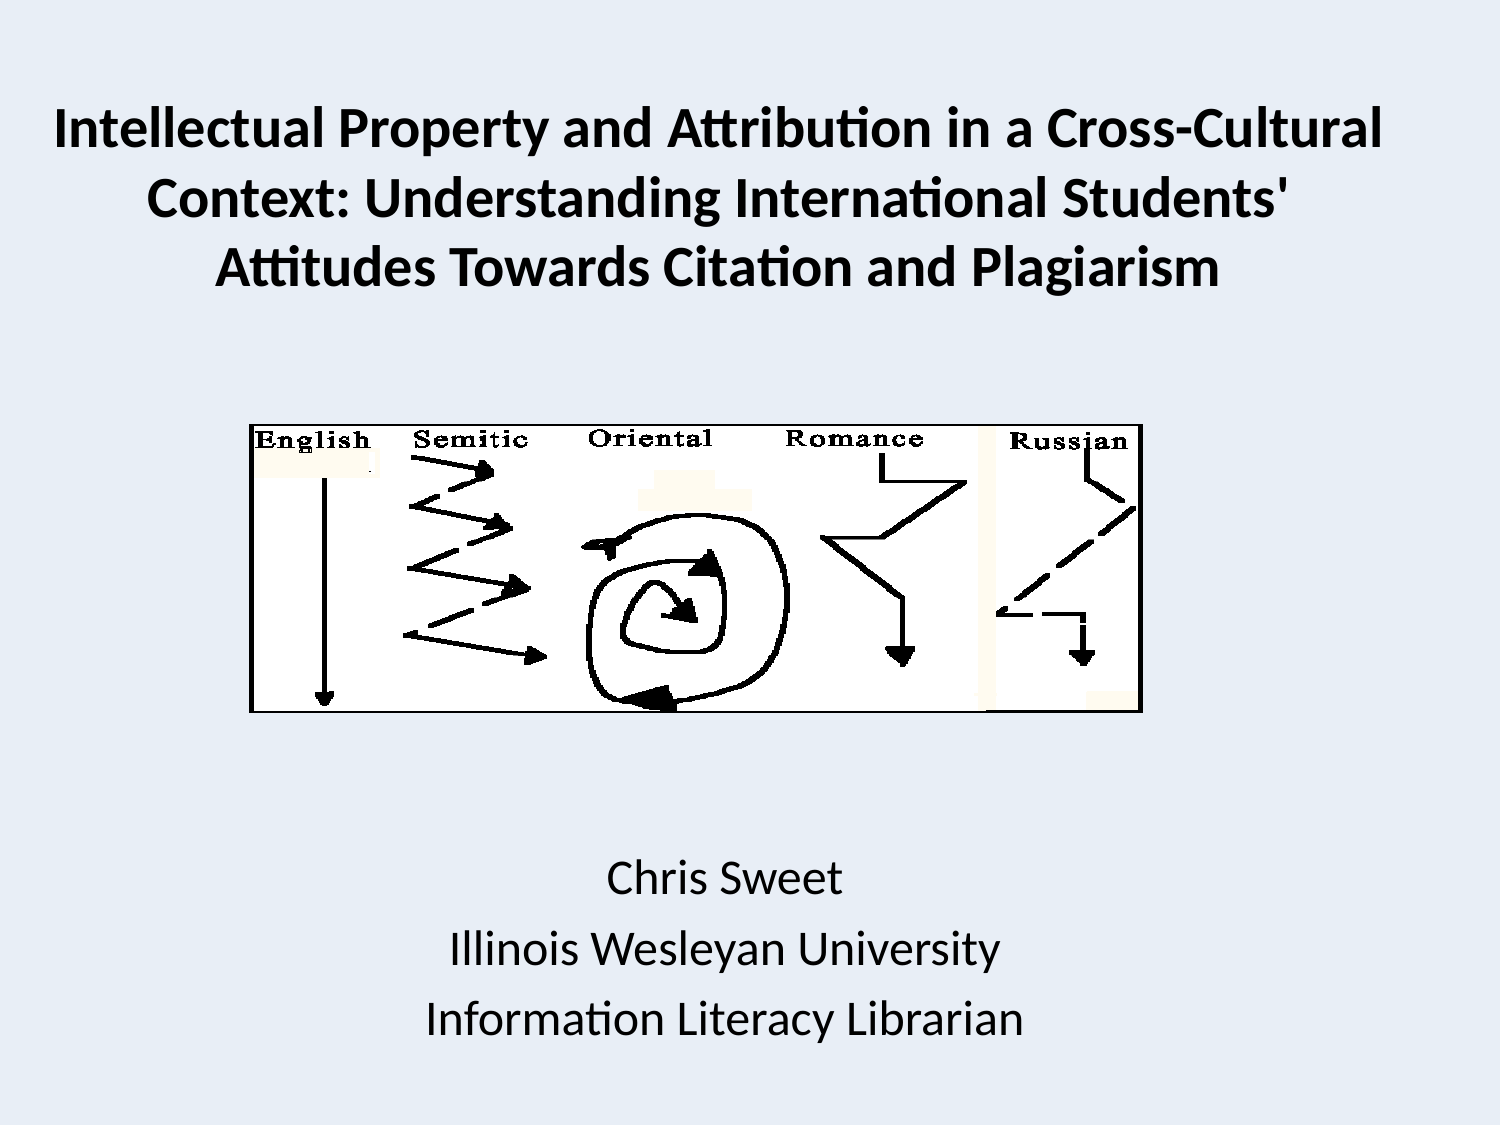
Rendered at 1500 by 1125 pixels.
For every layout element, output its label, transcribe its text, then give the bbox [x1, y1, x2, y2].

subtitle Chris Sweet Illinois Wesleyan University Information Literacy Librarian [200, 837, 1250, 1063]
picture [249, 424, 1143, 713]
title Intellectual Property and Attribution in a Cross-Cultural Context: Understanding International Students' Attitudes Towards Citation and Plagiarism [37, 37, 1400, 350]
